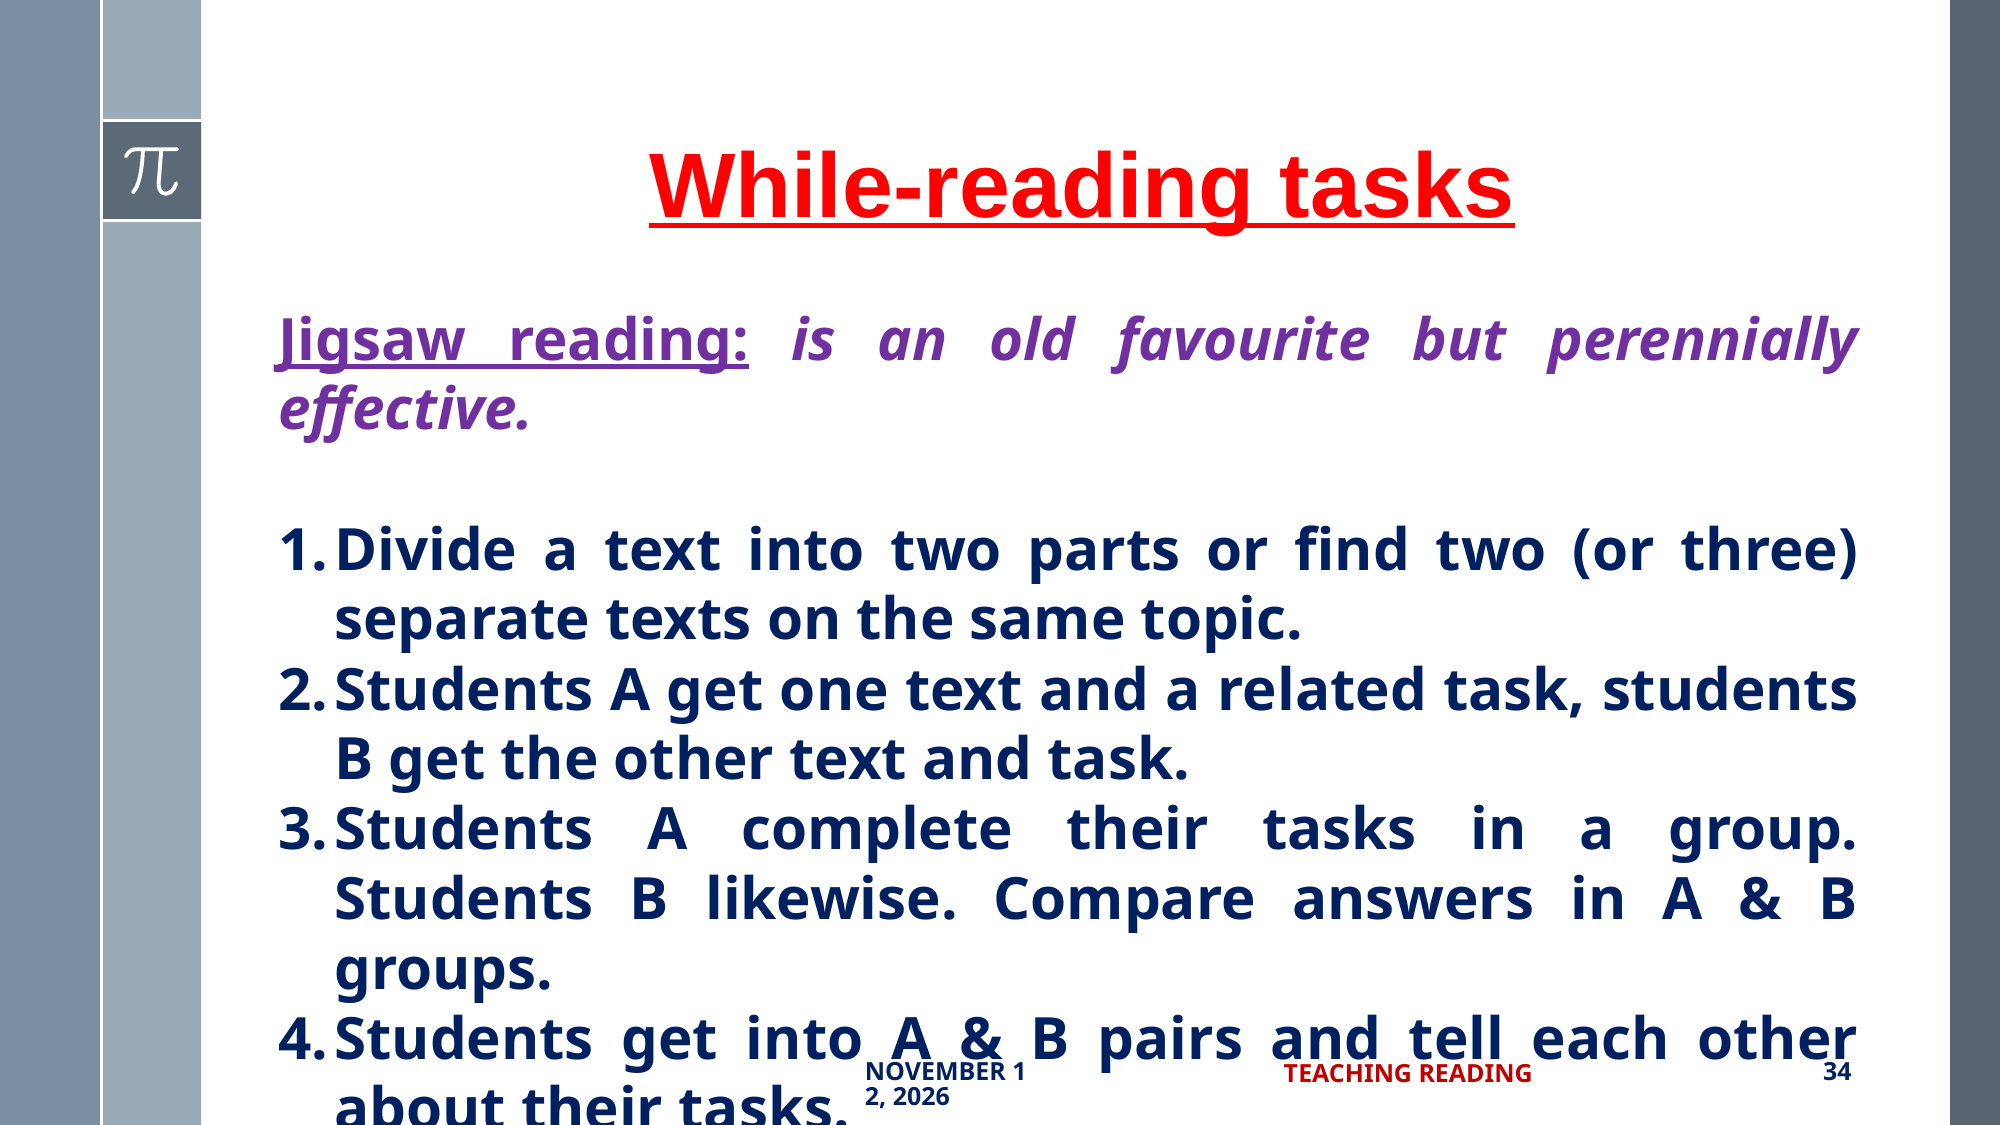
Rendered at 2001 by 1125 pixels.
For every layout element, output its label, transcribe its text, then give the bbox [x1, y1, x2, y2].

footer Teaching Reading [1082, 1042, 1735, 1103]
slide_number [849, 1042, 1050, 1103]
slide_number 34 [1766, 1042, 1867, 1103]
title While-reading tasks [516, 42, 1648, 246]
text_box Jigsaw reading: is an old favourite but perennially effective. Divide a text into two parts or find two (or three) separate texts on the same topic. Students A get one text and a related task, students B get the other text and task. Students A complete their tasks in a group. Students B likewise. Compare answers in A & B groups. Students get into A & B pairs and tell each other about their tasks. [263, 294, 1874, 1125]
